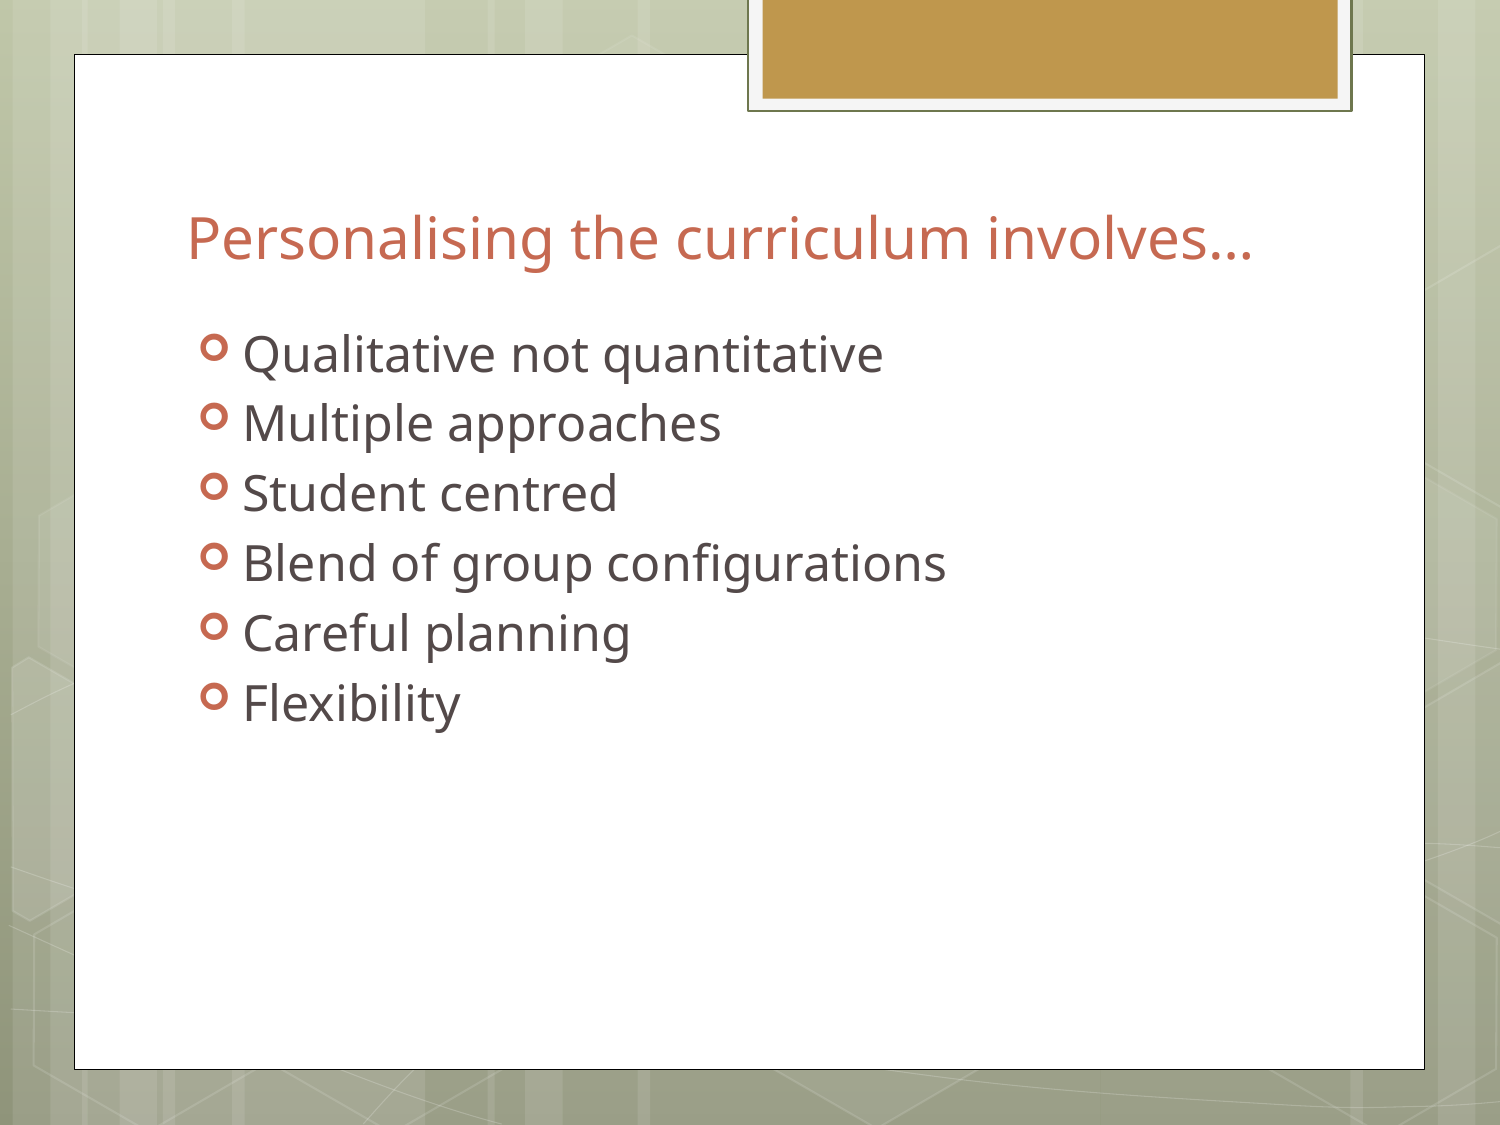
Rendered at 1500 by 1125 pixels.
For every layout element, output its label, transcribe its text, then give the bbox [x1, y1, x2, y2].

list Qualitative not quantitative Multiple approaches Student centred Blend of group configurations Careful planning Flexibility [171, 314, 1283, 957]
title Personalising the curriculum involves… [171, 168, 1324, 279]
